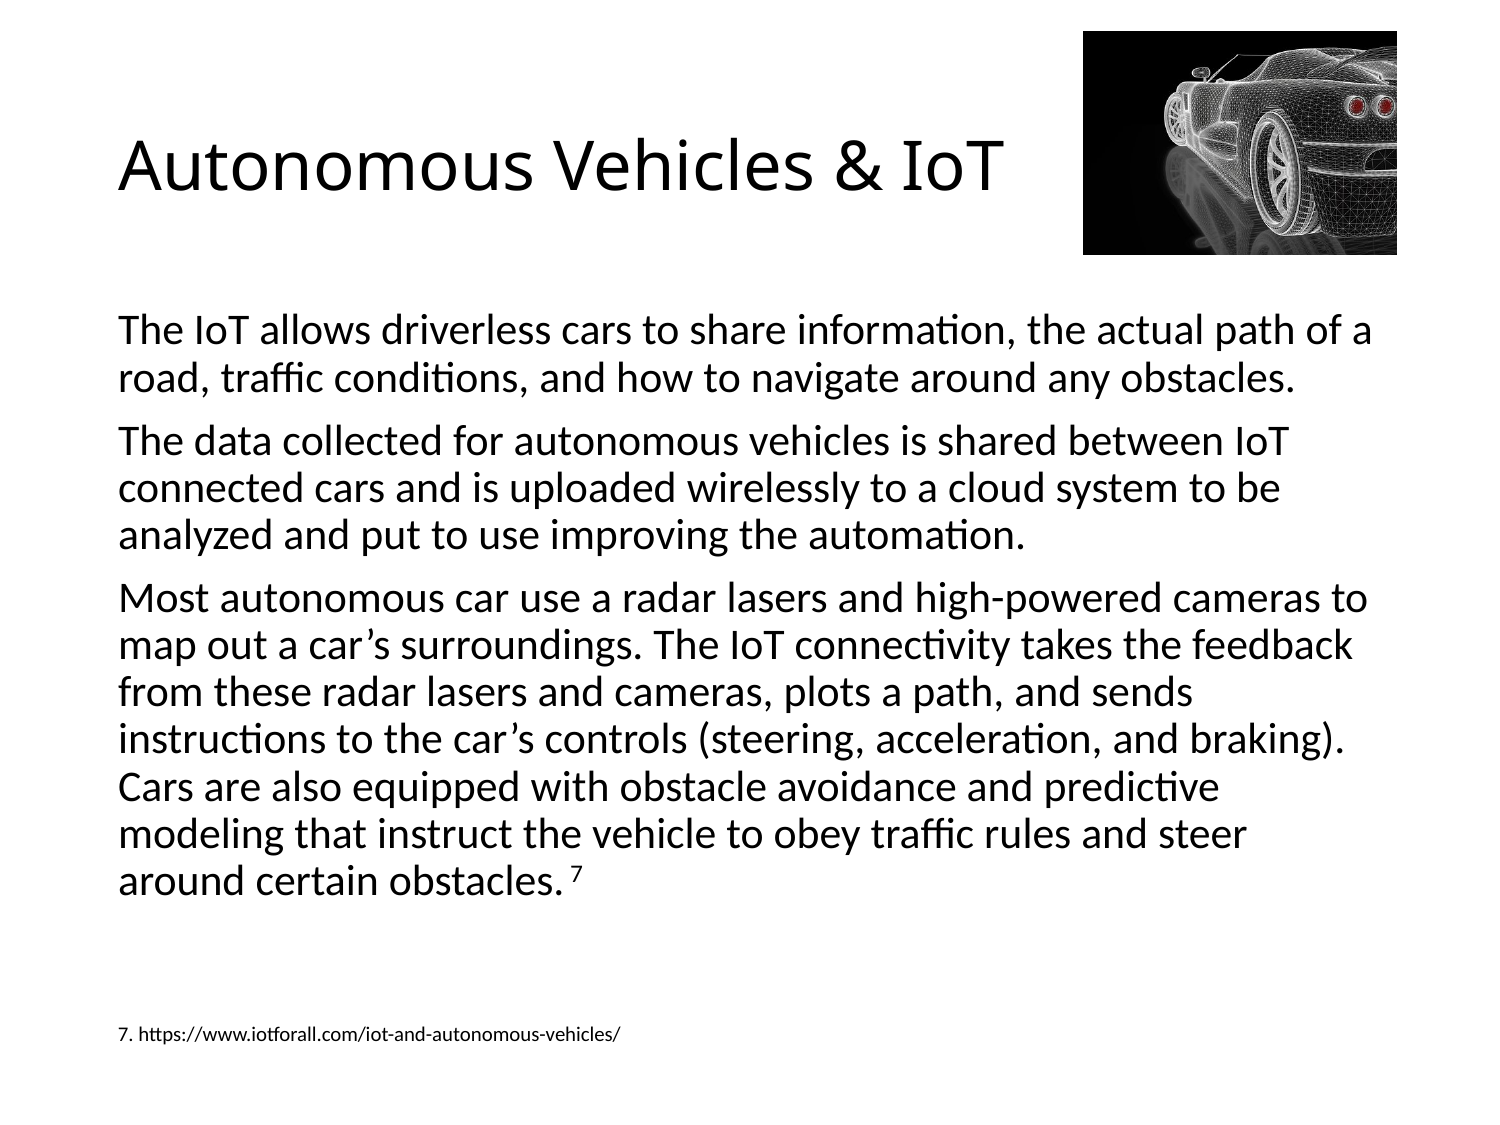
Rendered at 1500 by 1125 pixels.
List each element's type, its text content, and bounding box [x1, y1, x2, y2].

title Autonomous Vehicles & IoT [102, 59, 1398, 278]
text_box 7. https://www.iotforall.com/iot-and-autonomous-vehicles/ [103, 1013, 1397, 1053]
picture [1083, 30, 1397, 255]
list The IoT allows driverless cars to share information, the actual path of a road, traffic conditions, and how to navigate around any obstacles. The data collected for autonomous vehicles is shared between IoT connected cars and is uploaded wirelessly to a cloud system to be analyzed and put to use improving the automation. Most autonomous car use a radar lasers and high-powered cameras to map out a car’s surroundings. The IoT connectivity takes the feedback from these radar lasers and cameras, plots a path, and sends instructions to the car’s controls (steering, acceleration, and braking). Cars are also equipped with obstacle avoidance and predictive modeling that instruct the vehicle to obey traffic rules and steer around certain obstacles. 7 [102, 299, 1398, 1014]
